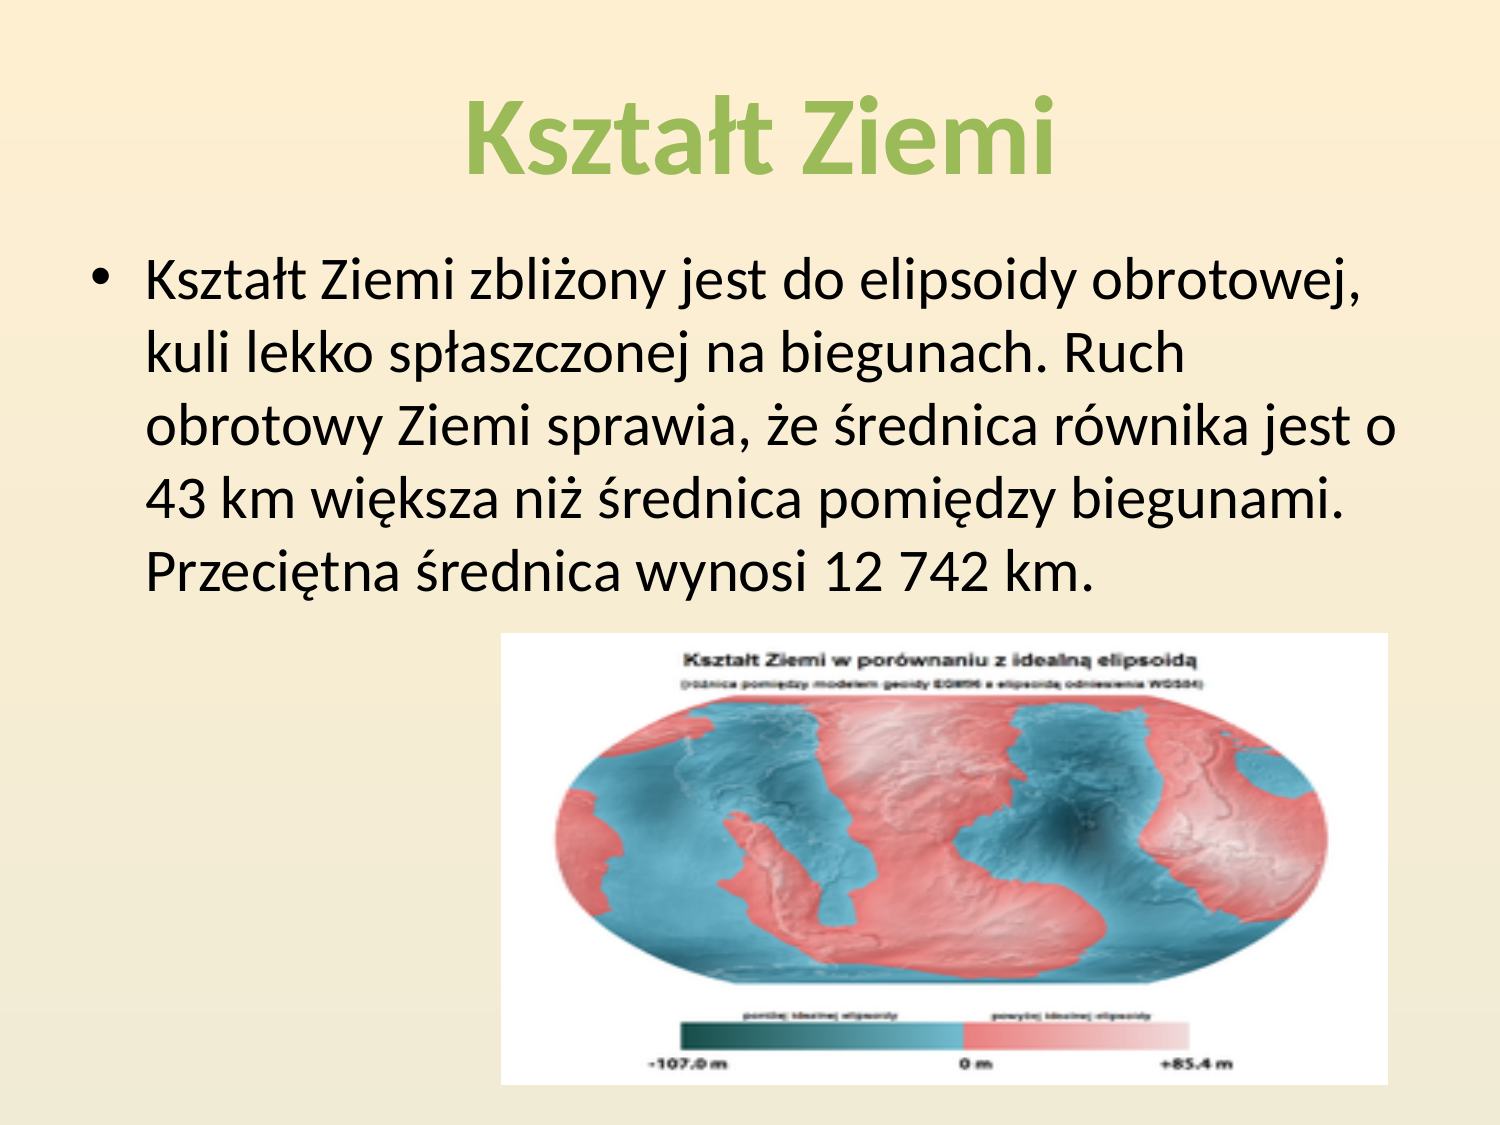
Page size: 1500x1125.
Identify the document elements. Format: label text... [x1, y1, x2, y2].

picture [501, 633, 1389, 1085]
list Kształt Ziemi zbliżony jest do elipsoidy obrotowej, kuli lekko spłaszczonej na biegunach. Ruch obrotowy Ziemi sprawia, że średnica równika jest o 43 km większa niż średnica pomiędzy biegunami. Przeciętna średnica wynosi 12 742 km. [75, 231, 1425, 646]
text_box Kształt Ziemi [301, 54, 1223, 205]
